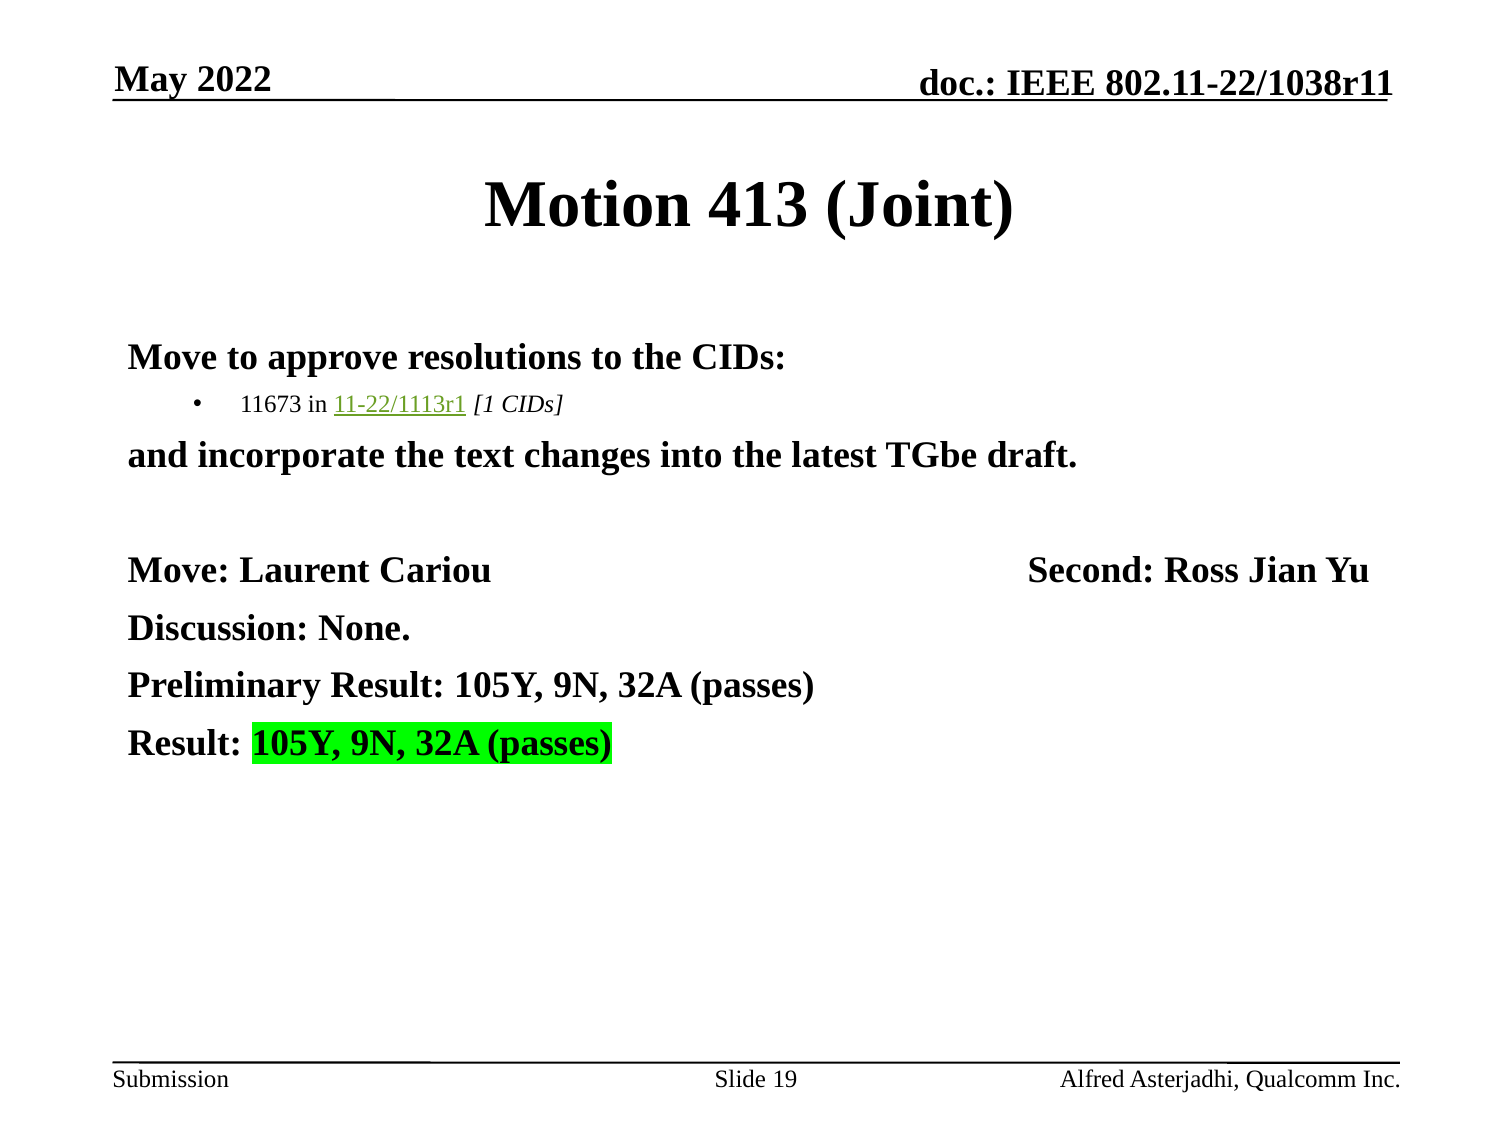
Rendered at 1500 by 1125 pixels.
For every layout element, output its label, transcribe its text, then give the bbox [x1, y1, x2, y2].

title Motion 413 (Joint) [112, 112, 1388, 288]
slide_number Slide 19 [712, 1061, 800, 1123]
footer Alfred Asterjadhi, Qualcomm Inc. [878, 1061, 1402, 1093]
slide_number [114, 54, 423, 100]
list Move to approve resolutions to the CIDs: 11673 in 11-22/1113r1 [1 CIDs] and incorporate the text changes into the latest TGbe draft. Move: Laurent Cariou Second: Ross Jian Yu Discussion: None. Preliminary Result: 105Y, 9N, 32A (passes) Result: 105Y, 9N, 32A (passes) [112, 324, 1388, 1063]
